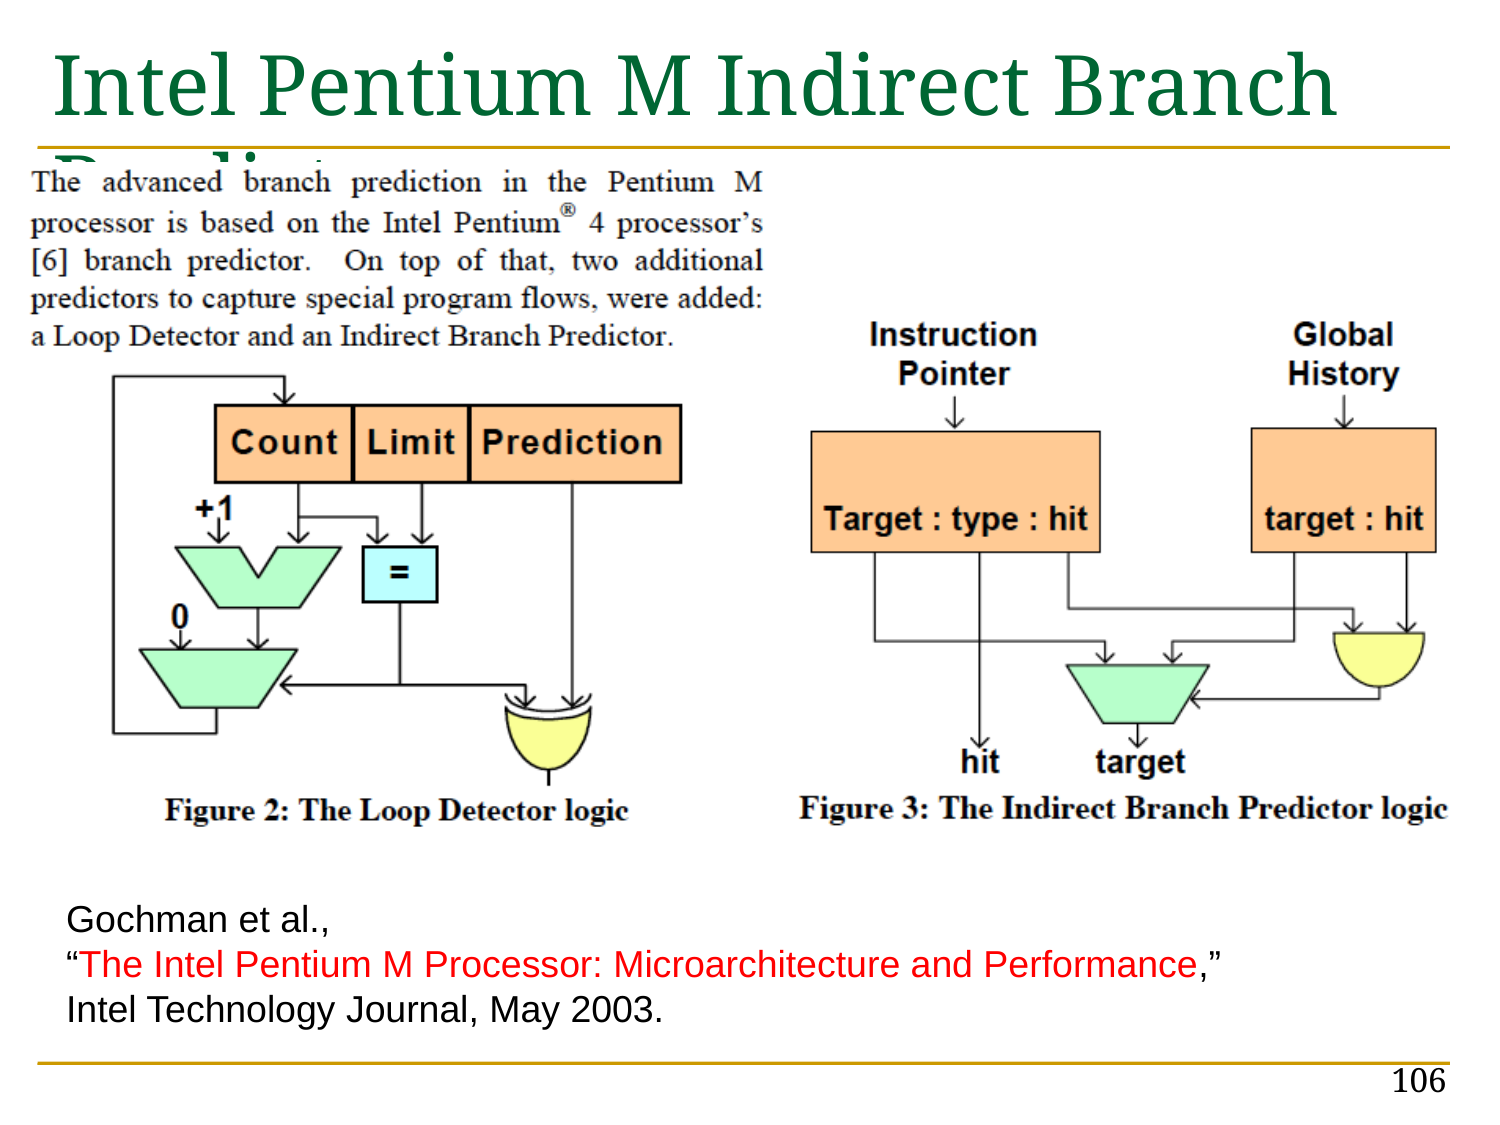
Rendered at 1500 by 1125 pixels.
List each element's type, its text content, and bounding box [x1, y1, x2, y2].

picture [24, 162, 1481, 838]
title Intel Pentium M Indirect Branch Predictor [37, 24, 1450, 200]
text_box Gochman et al., “The Intel Pentium M Processor: Microarchitecture and Performance,” Intel Technology Journal, May 2003. [51, 887, 1247, 1038]
slide_number 106 [1111, 1036, 1462, 1112]
